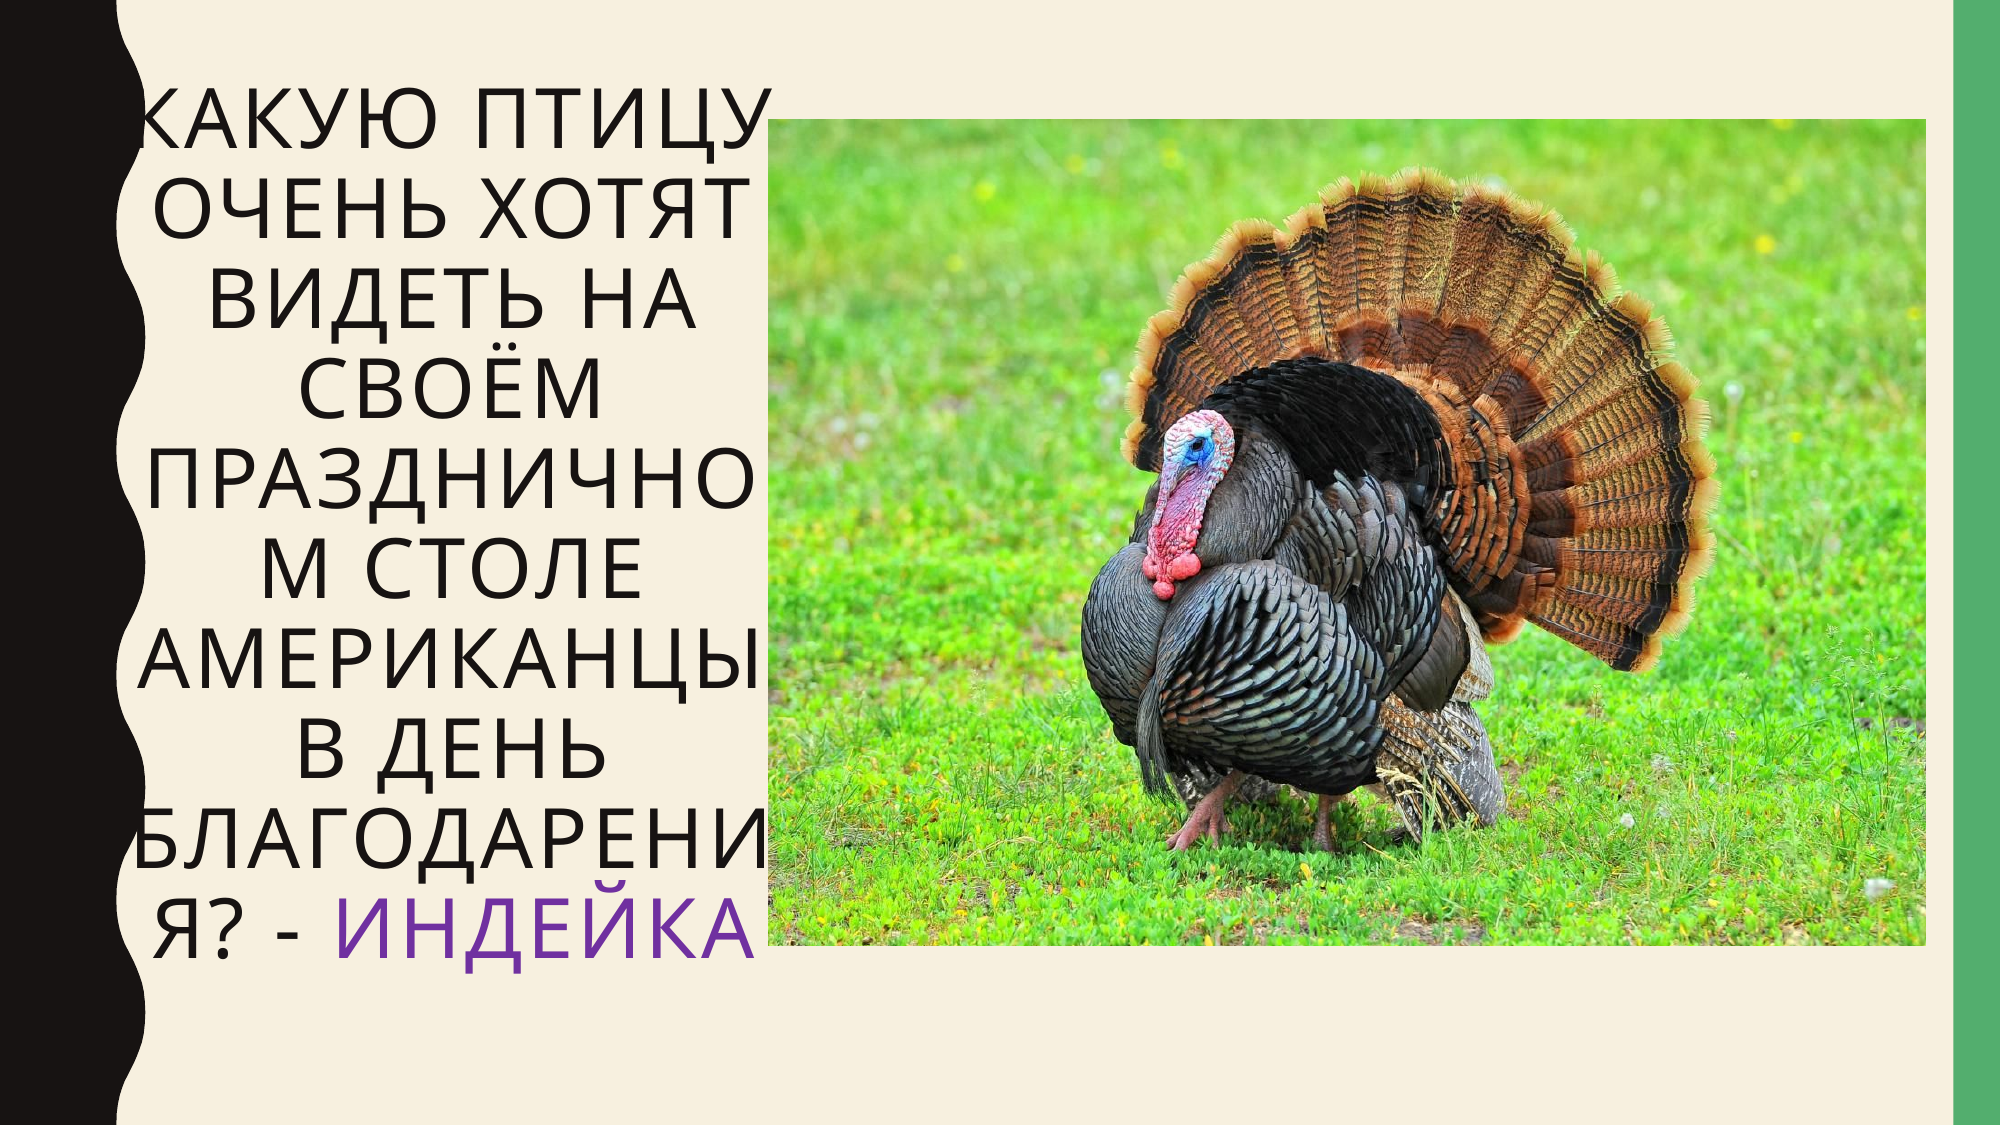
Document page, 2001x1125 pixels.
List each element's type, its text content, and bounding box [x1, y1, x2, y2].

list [768, 119, 1926, 946]
title Какую птицу очень хотят видеть на своём праздничном столе американцы в день Благодарения? - индейка [113, 69, 794, 314]
